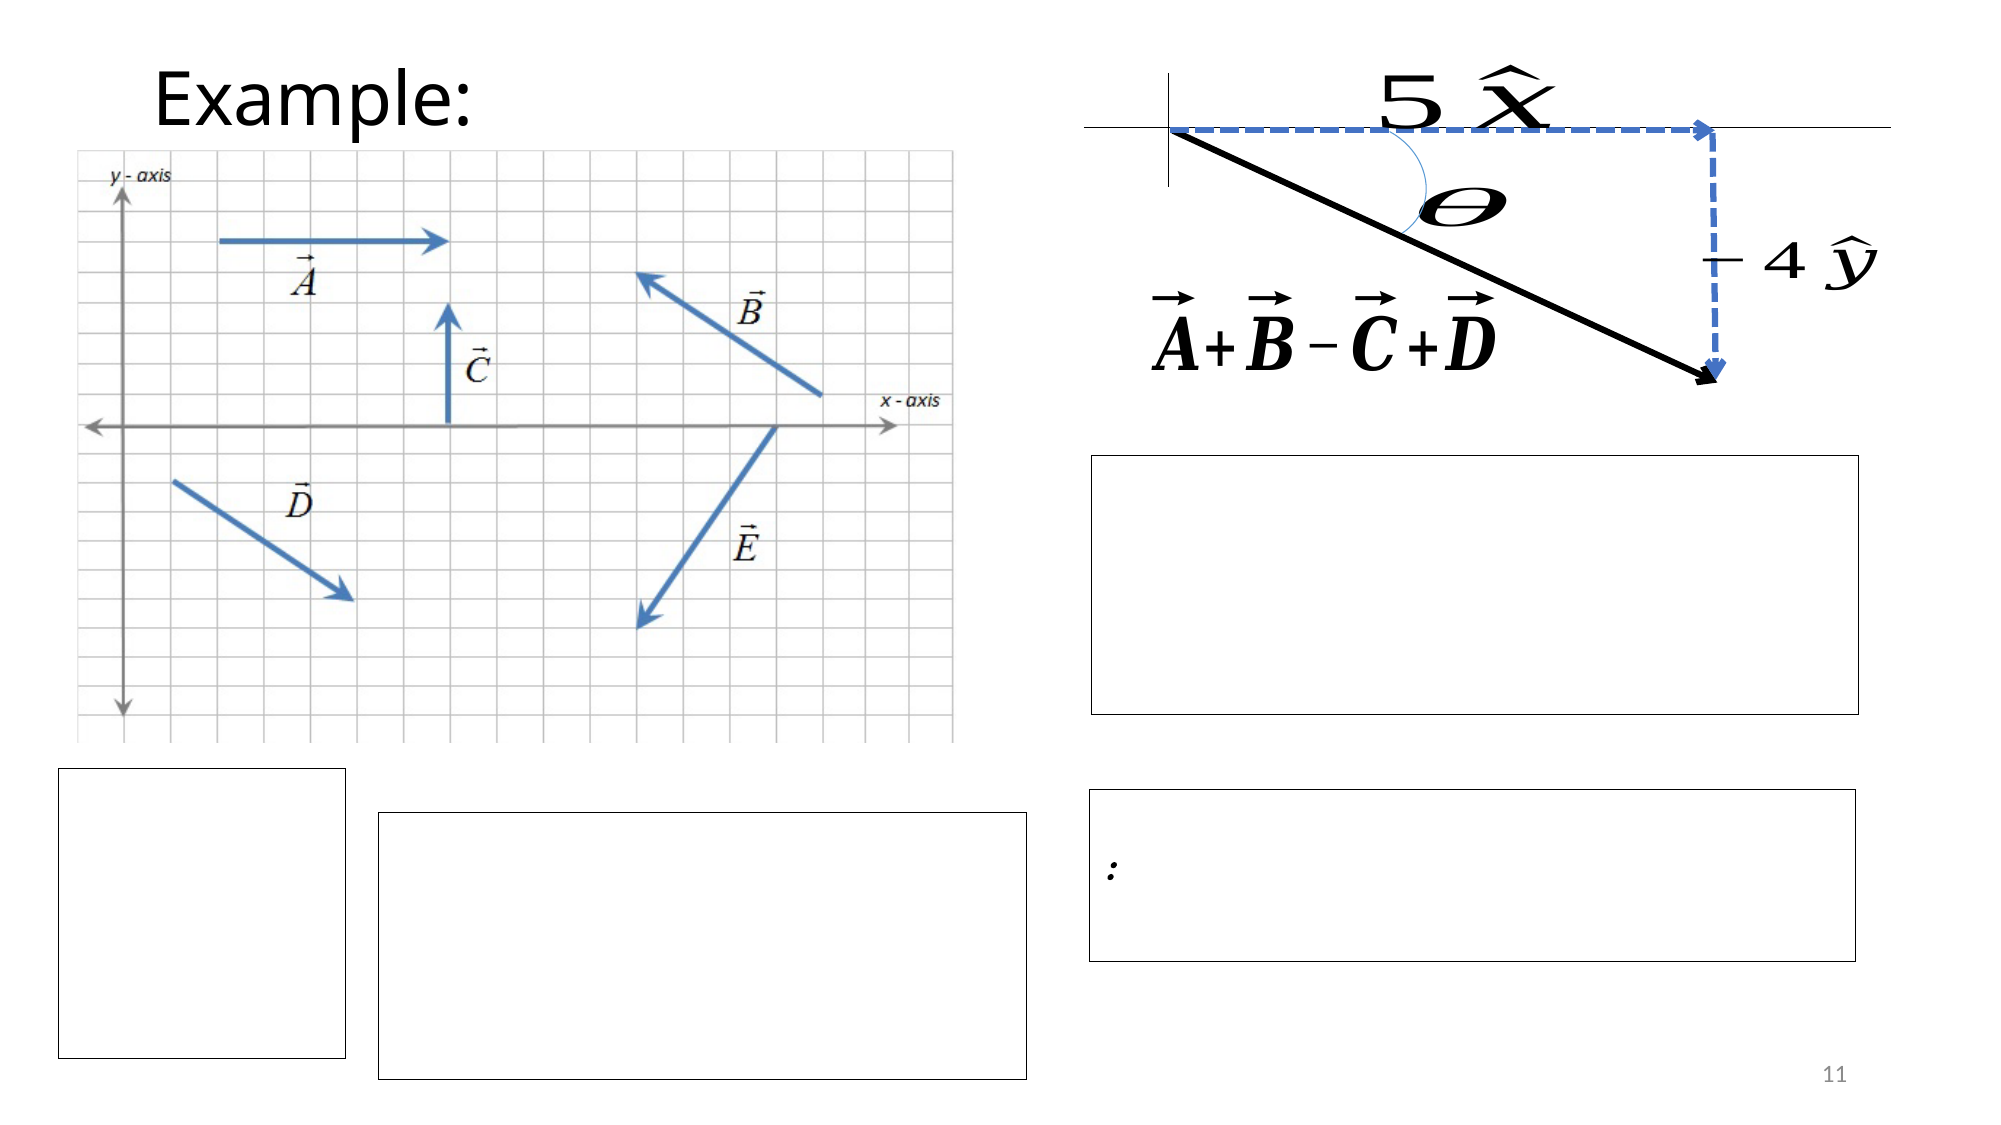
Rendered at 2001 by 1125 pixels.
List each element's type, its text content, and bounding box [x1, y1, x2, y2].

picture [77, 150, 957, 743]
slide_number 11 [1412, 1042, 1863, 1103]
title Example: [137, 33, 1863, 170]
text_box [1083, 58, 1892, 386]
